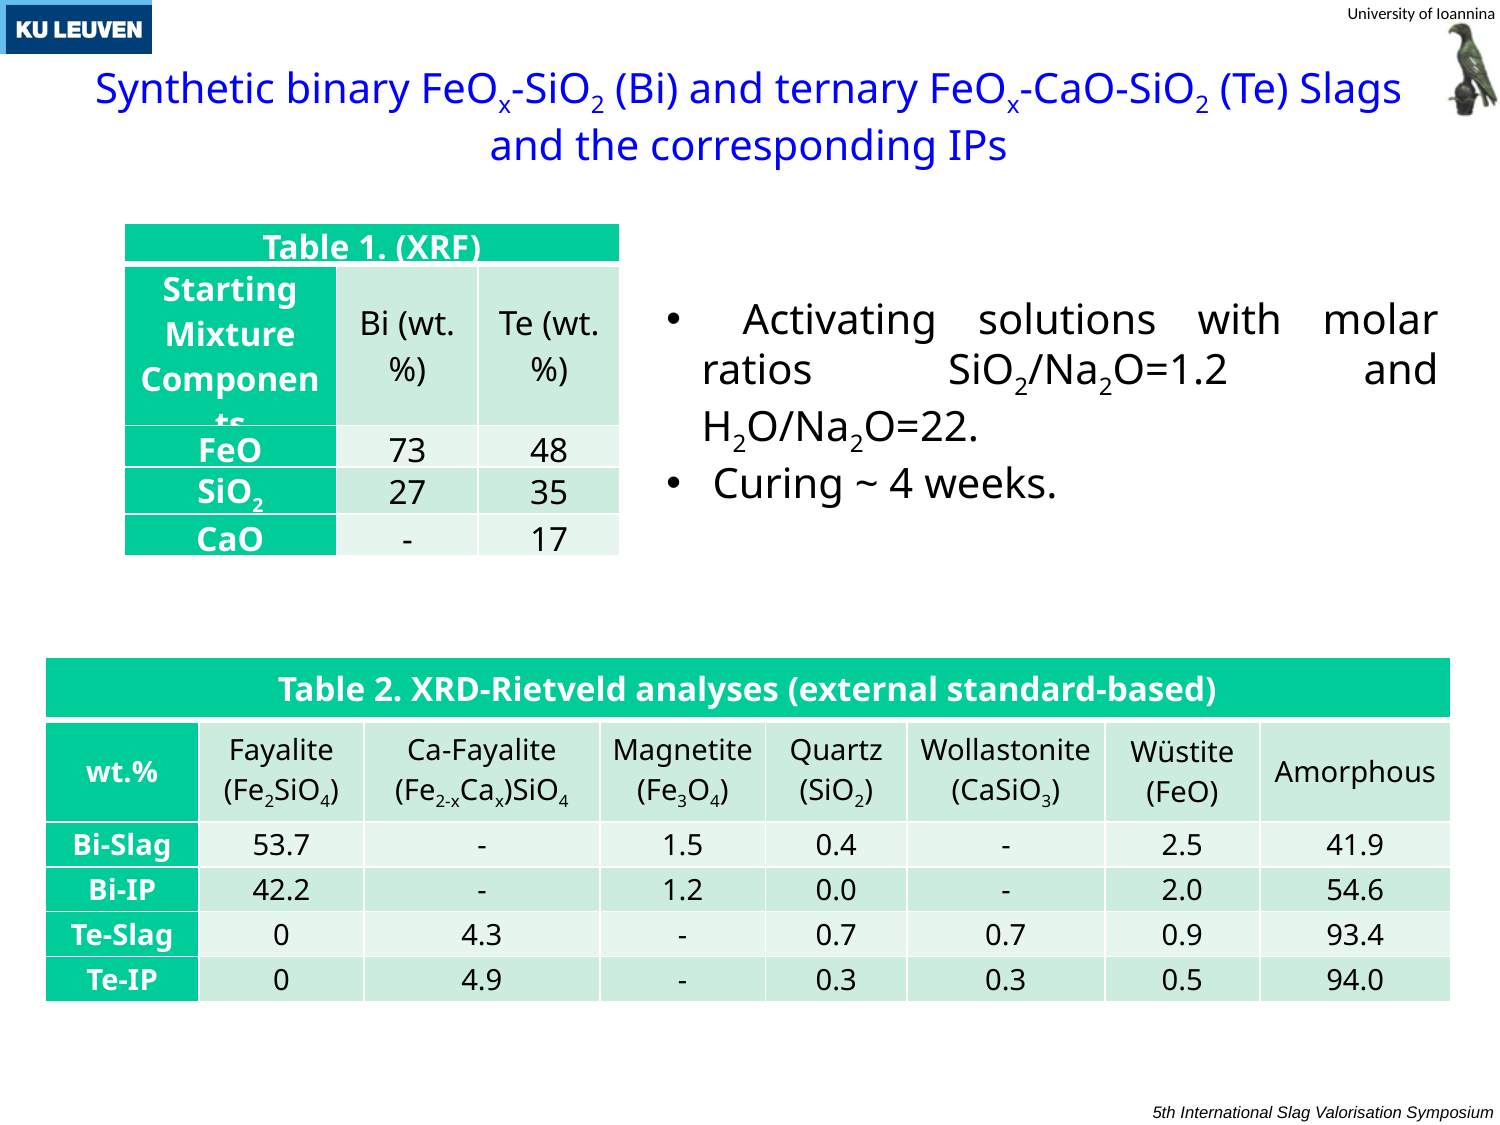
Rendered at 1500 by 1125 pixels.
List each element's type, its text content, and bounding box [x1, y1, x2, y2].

table_cell 73 [337, 426, 477, 466]
table_cell - [601, 957, 765, 1001]
table_cell Magnetite (Fe3O4) [601, 723, 765, 821]
table_cell 0.0 [766, 868, 906, 911]
table_cell - [908, 823, 1104, 866]
table_cell Wüstite (FeO) [1106, 723, 1259, 821]
table_cell 0.3 [908, 957, 1104, 1001]
table_cell - [908, 868, 1104, 911]
table_cell 2.5 [1106, 823, 1259, 866]
table_cell Bi (wt.%) [337, 267, 477, 425]
table_cell 0.9 [1106, 912, 1259, 956]
table_cell Amorphous [1261, 723, 1450, 821]
table_cell - [365, 868, 599, 911]
table_cell - [601, 912, 765, 956]
table_cell Fayalite (Fe2SiO4) [200, 723, 363, 821]
table_cell 0 [200, 912, 363, 956]
table_cell 0 [200, 957, 363, 1001]
table_cell Starting Mixture Components [125, 267, 336, 425]
table_cell 0.4 [766, 823, 906, 866]
picture [1444, 20, 1500, 118]
table_cell Bi-IP [46, 868, 198, 911]
table_cell Te-IP [46, 957, 198, 1001]
picture [0, 0, 152, 54]
table_cell 27 [337, 468, 477, 513]
table_cell 17 [479, 515, 619, 555]
table_cell CaO [125, 515, 336, 555]
table_cell Te-Slag [46, 912, 198, 956]
table_cell 42.2 [200, 868, 363, 911]
table_cell 0.7 [908, 912, 1104, 956]
table_cell 0.5 [1106, 957, 1259, 1001]
table_cell 1.5 [601, 823, 765, 866]
table_cell 2.0 [1106, 868, 1259, 911]
table_cell 1.2 [601, 868, 765, 911]
table_cell - [365, 823, 599, 866]
text_box Synthetic binary FeOx-SiO2 (Bi) and ternary FeOx-CaO-SiO2 (Te) Slags and the corresponding IPs [45, 54, 1452, 177]
table_cell Quartz (SiO2) [766, 723, 906, 821]
table_cell Bi-Slag [46, 823, 198, 866]
table_cell Te (wt.%) [479, 267, 619, 425]
table_cell wt.% [46, 723, 198, 821]
table_cell 35 [479, 468, 619, 513]
table_cell 0.3 [766, 957, 906, 1001]
table_cell SiO2 [125, 468, 336, 513]
table_cell 48 [479, 426, 619, 466]
table_cell 0.7 [766, 912, 906, 956]
table_cell 4.3 [365, 912, 599, 956]
table_cell 93.4 [1261, 912, 1450, 956]
table_header Table 1. (XRF) [125, 224, 619, 261]
table_cell 41.9 [1261, 823, 1450, 866]
table_cell 54.6 [1261, 868, 1450, 911]
table_cell - [337, 515, 477, 555]
table_header Table 2. XRD-Rietveld analyses (external standard-based) [46, 658, 1450, 717]
table_cell Ca-Fayalite (Fe2-xCax)SiO4 [365, 723, 599, 821]
text_box Activating solutions with molar ratios SiO2/Na2O=1.2 and H2O/Na2O=22. Curing ~ 4 weeks. [651, 285, 1454, 515]
table_cell FeO [125, 426, 336, 466]
table_cell 53.7 [200, 823, 363, 866]
table_cell 4.9 [365, 957, 599, 1001]
table_cell 94.0 [1261, 957, 1450, 1001]
table_cell Wollastonite (CaSiO3) [908, 723, 1104, 821]
